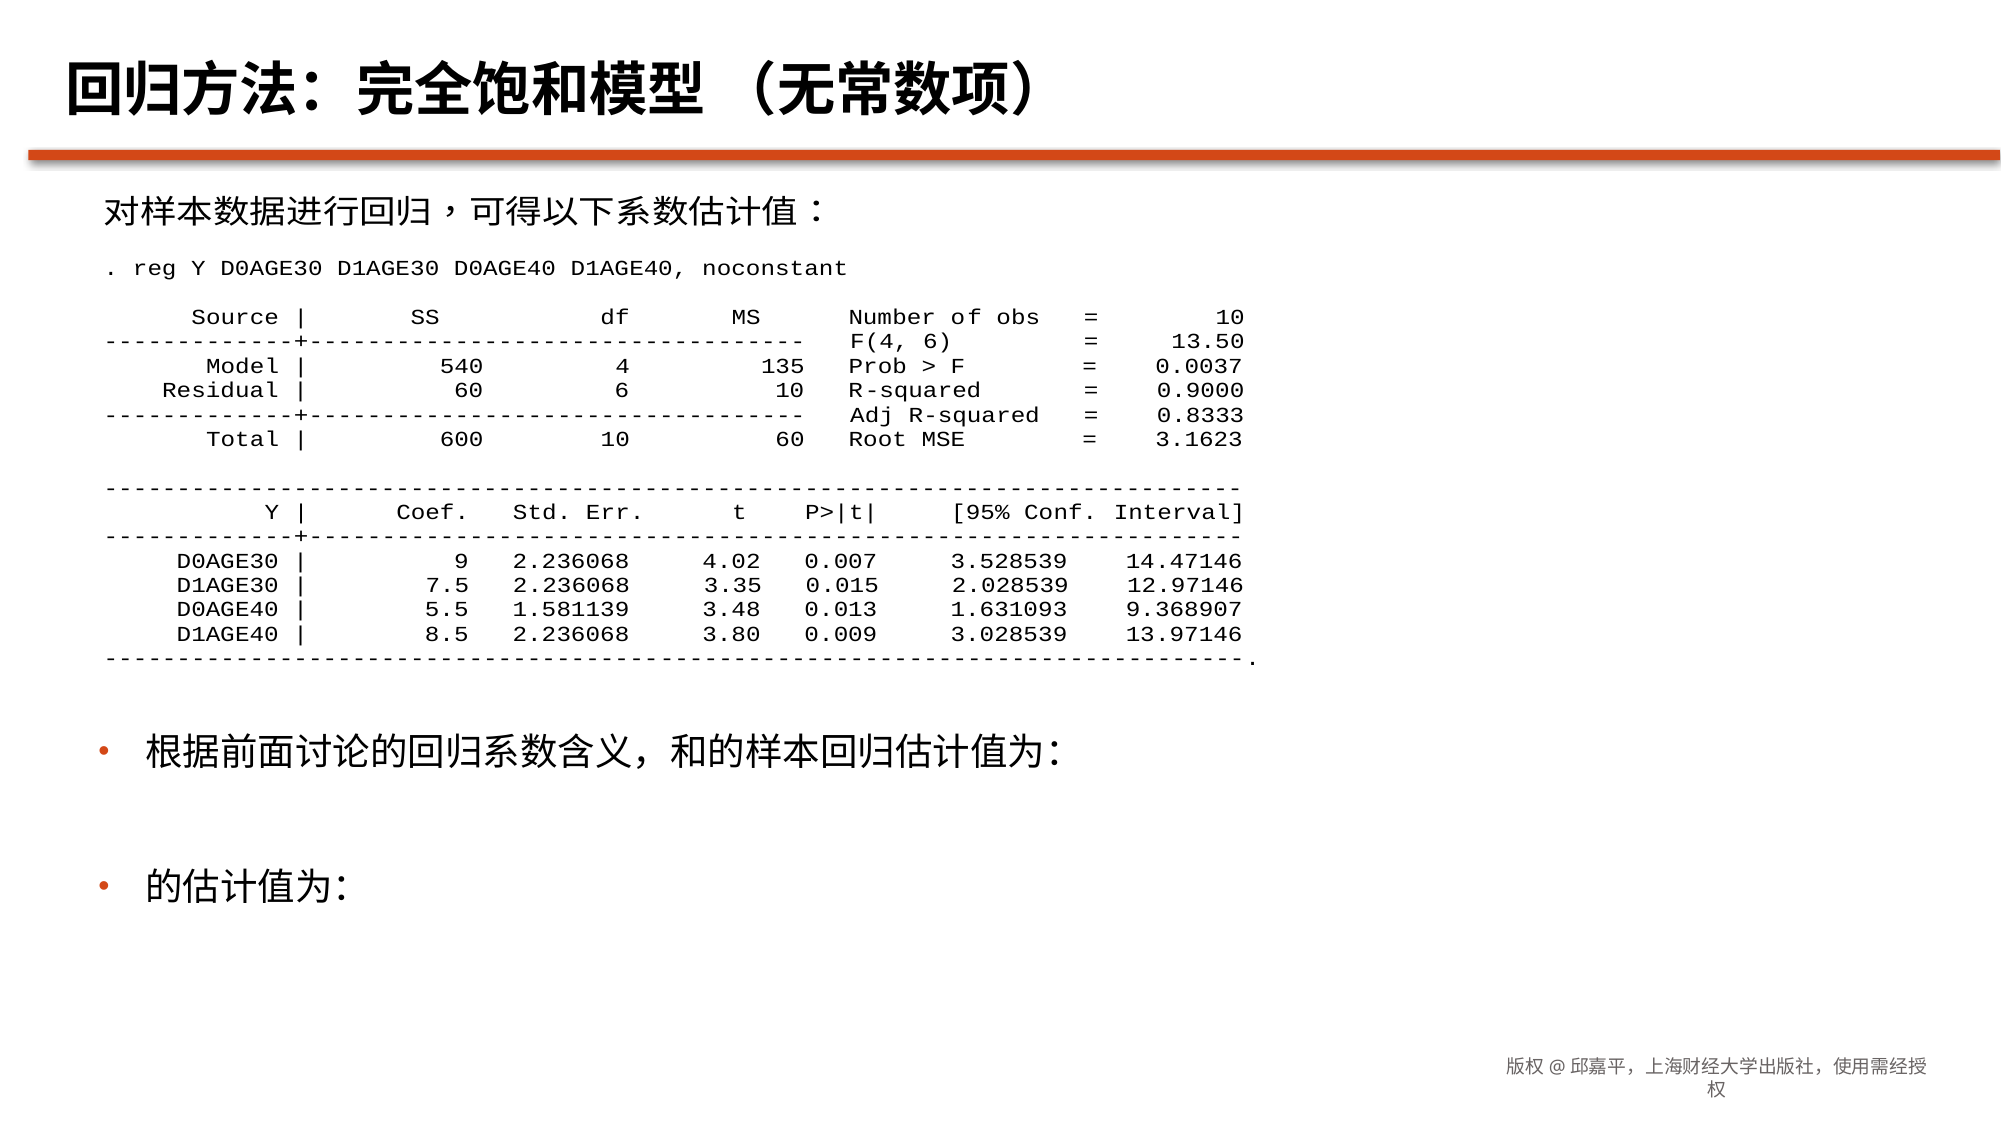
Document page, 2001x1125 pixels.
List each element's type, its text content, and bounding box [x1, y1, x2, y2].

footer 版权@邱嘉平，上海财经大学出版社，使用需经授权 [1483, 1046, 1950, 1109]
title 回归方法：完全饱和模型 （无常数项） [50, 50, 1825, 138]
picture [103, 192, 1531, 698]
